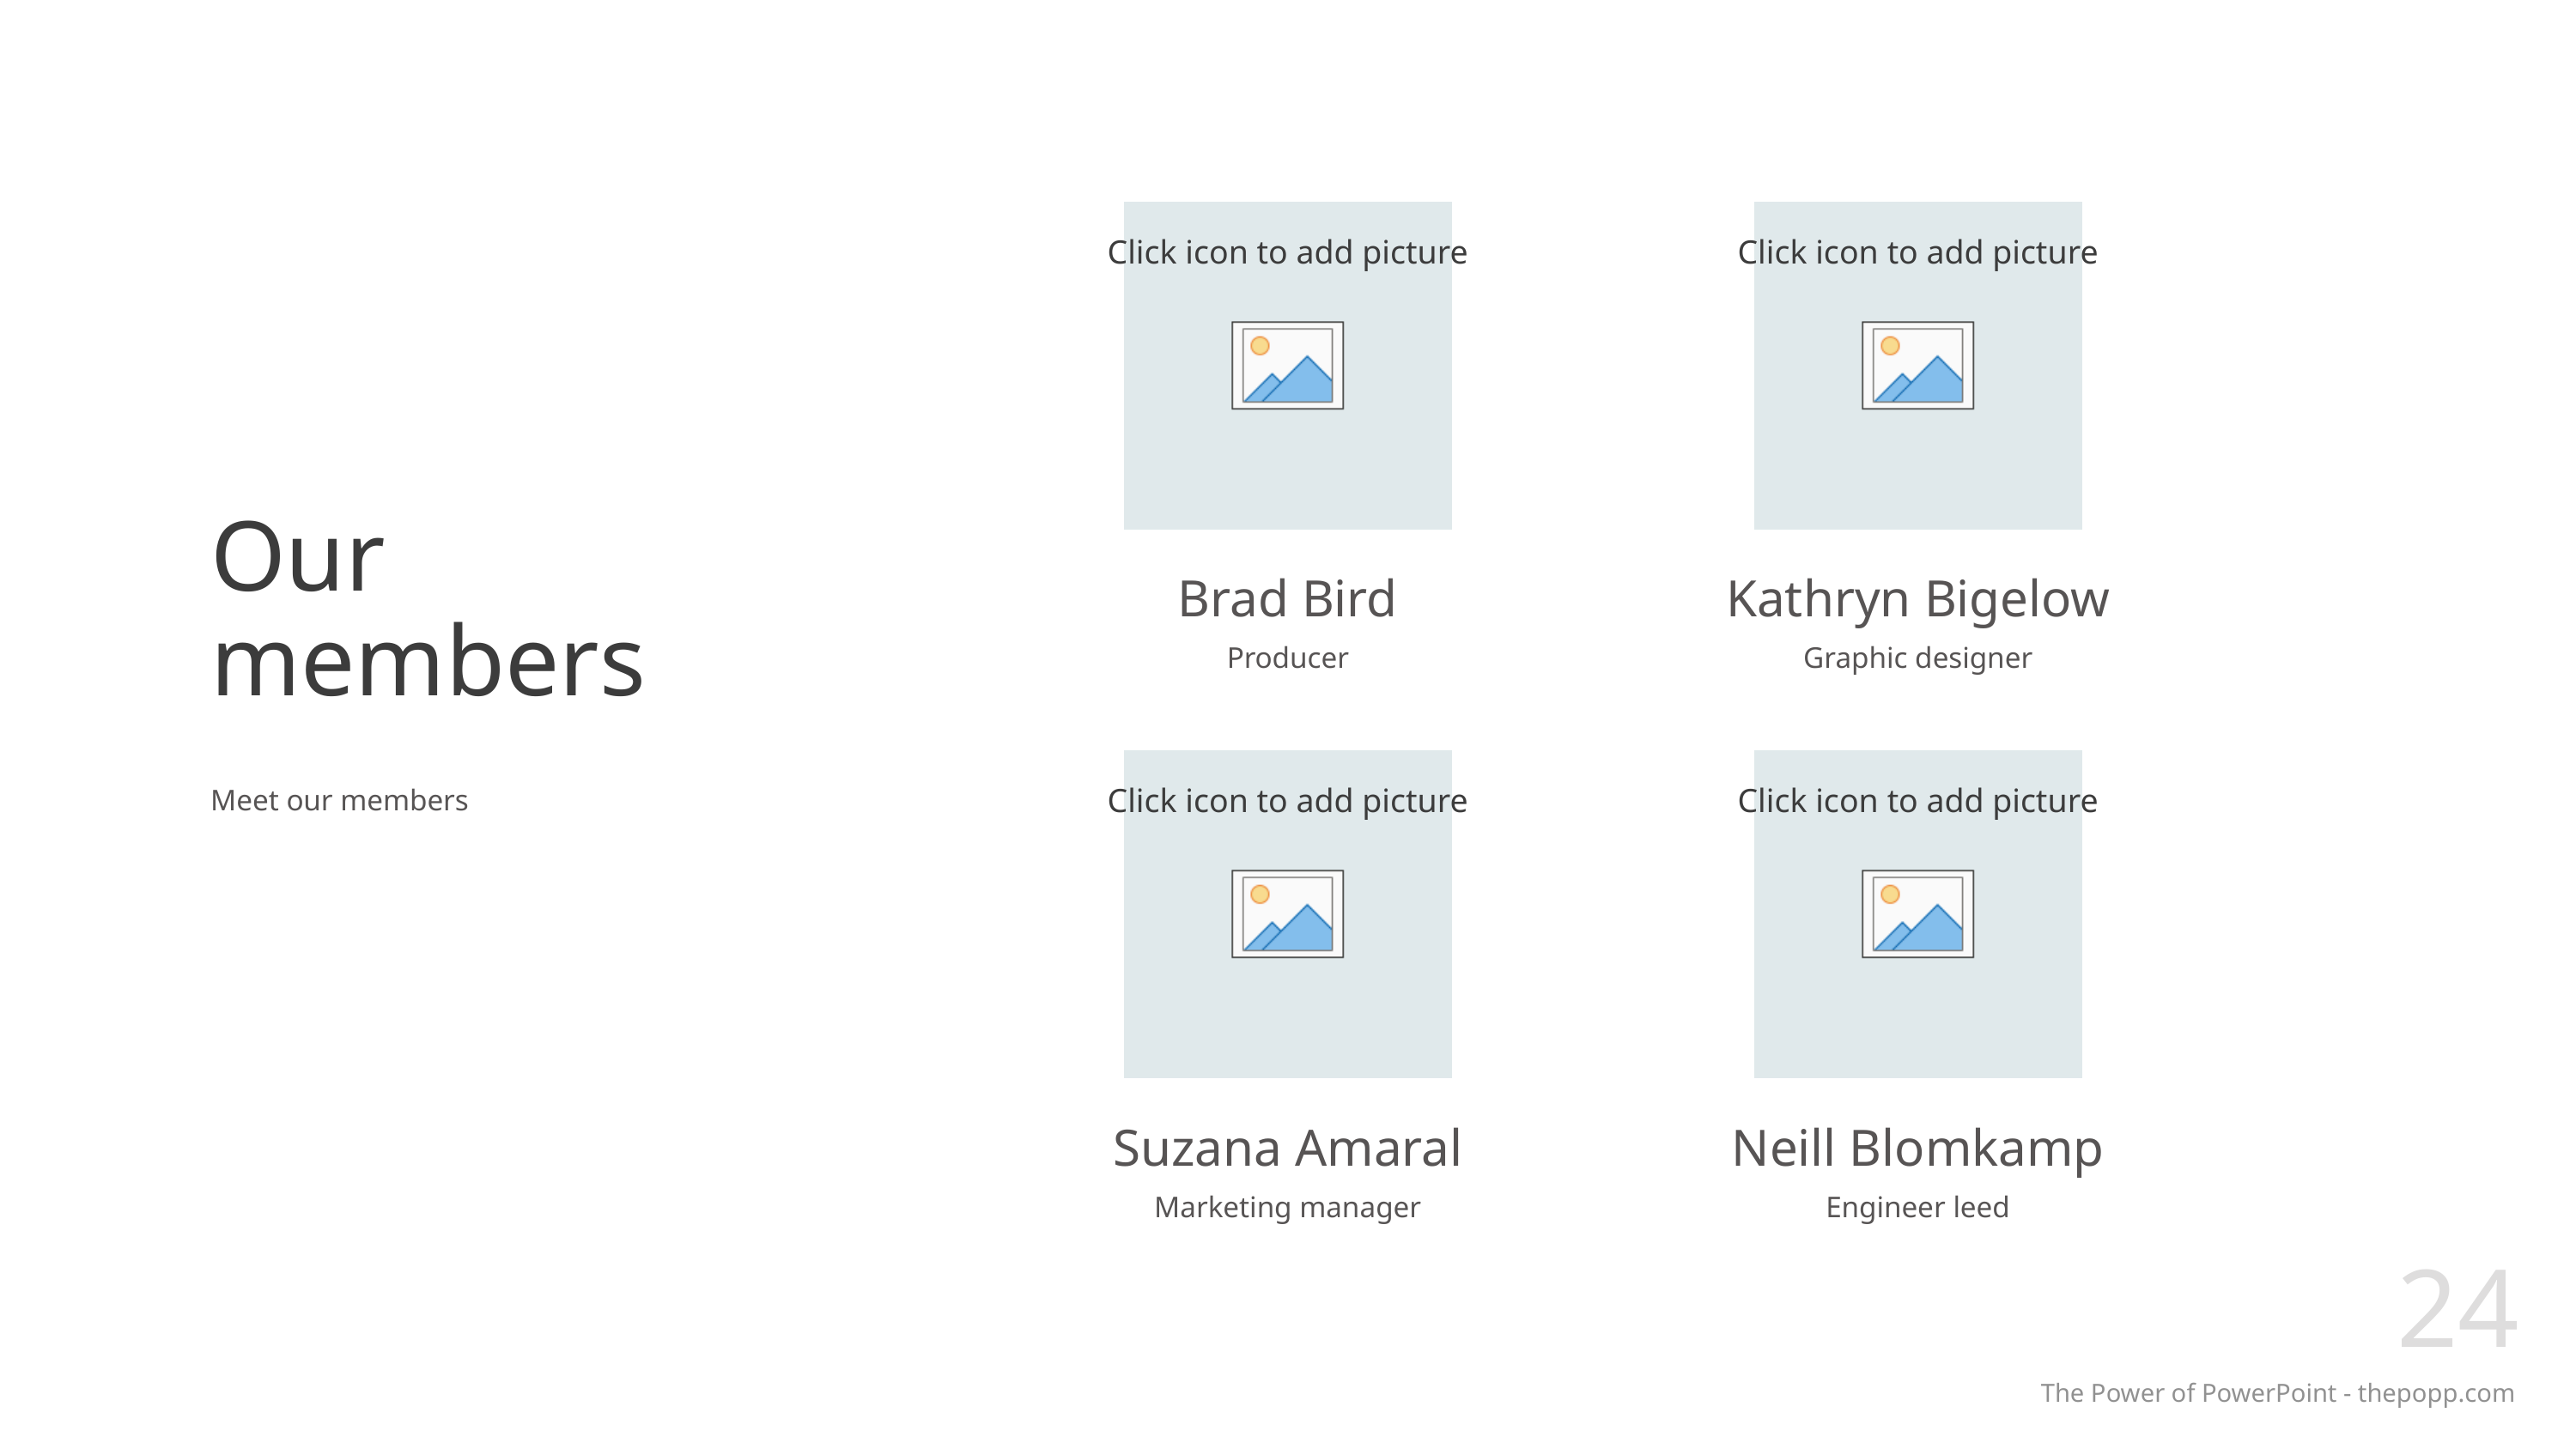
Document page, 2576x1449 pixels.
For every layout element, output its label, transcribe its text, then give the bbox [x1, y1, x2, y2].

picture [1753, 750, 2082, 1079]
list Suzana Amaral [1055, 1106, 1521, 1183]
list Producer [1055, 634, 1521, 701]
list Brad Bird [1055, 558, 1521, 634]
picture [1124, 202, 1452, 530]
picture [1753, 202, 2082, 530]
slide_number 24 [2150, 1250, 2532, 1393]
list Engineer leed [1686, 1183, 2151, 1251]
list Kathryn Bigelow [1686, 558, 2151, 634]
list Meet our members [197, 755, 835, 1251]
list Graphic designer [1686, 634, 2151, 701]
picture [1124, 750, 1452, 1079]
footer The Power of PowerPoint - thepopp.com [1573, 1354, 2529, 1432]
title Our members [197, 298, 835, 724]
list Neill Blomkamp [1686, 1106, 2151, 1183]
list Marketing manager [1055, 1183, 1521, 1251]
